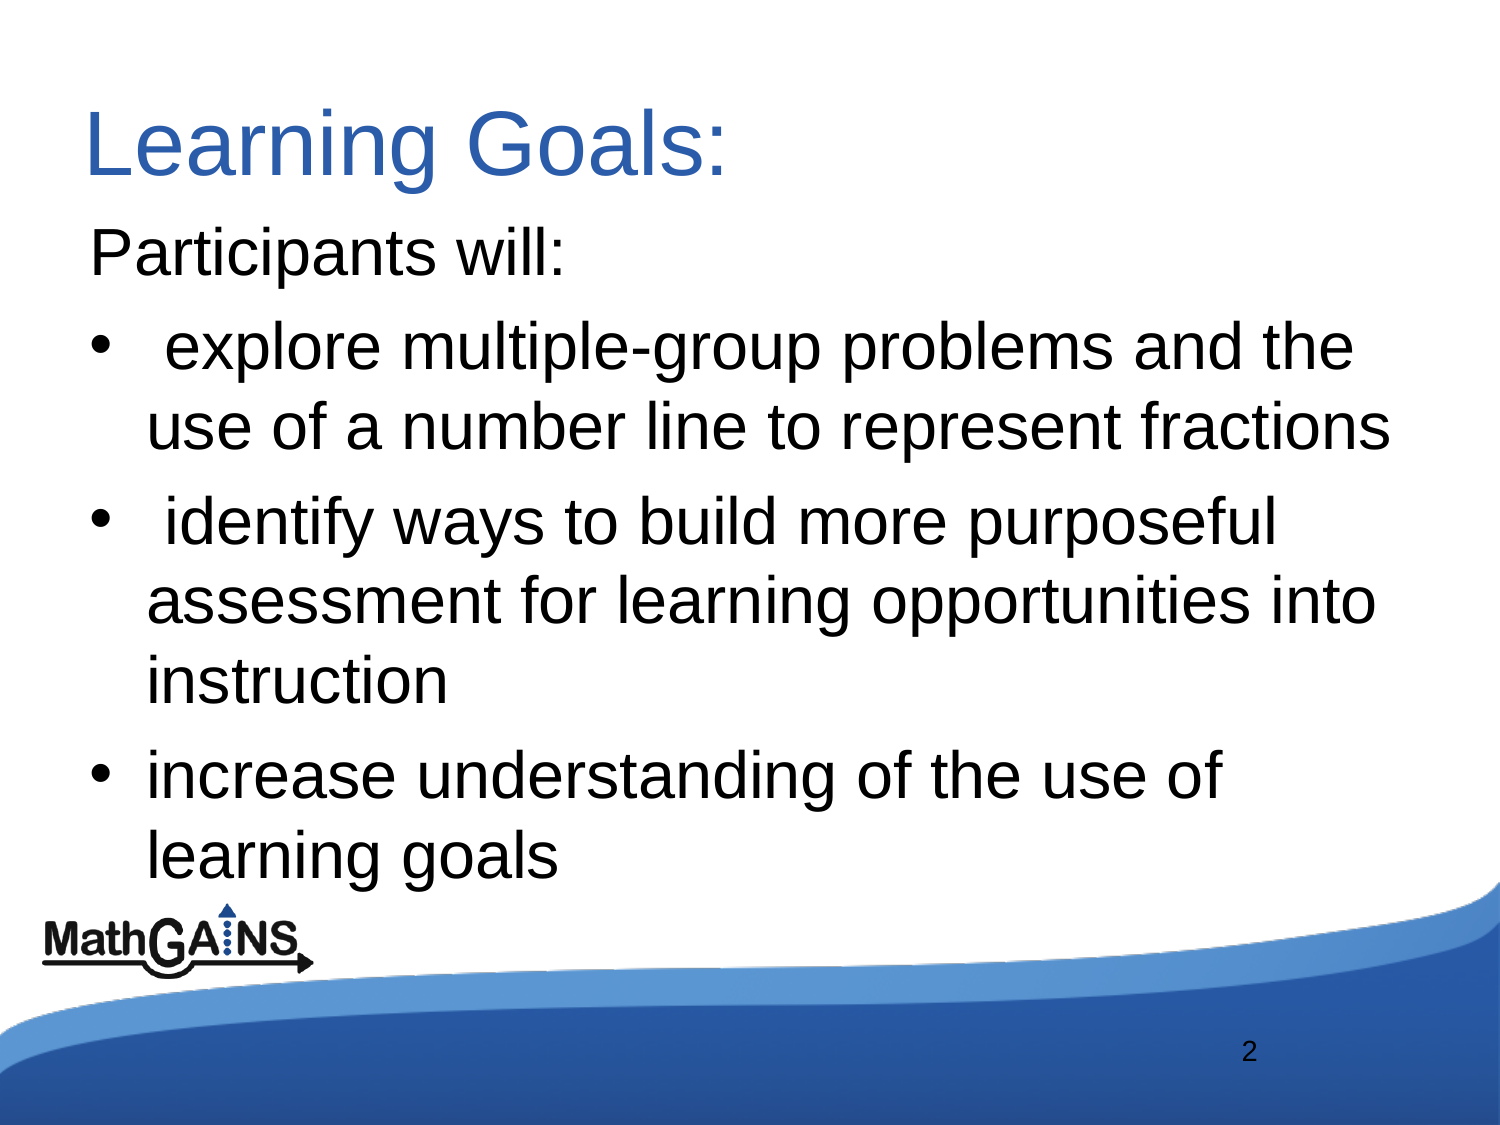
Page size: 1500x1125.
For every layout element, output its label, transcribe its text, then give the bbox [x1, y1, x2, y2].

title Learning Goals: [74, 14, 1426, 199]
list Participants will: explore multiple-group problems and the use of a number line to represent fractions identify ways to build more purposeful assessment for learning opportunities into instruction increase understanding of the use of learning goals [74, 199, 1426, 1063]
slide_number 2 [1223, 1023, 1277, 1075]
picture [0, 878, 1500, 1125]
